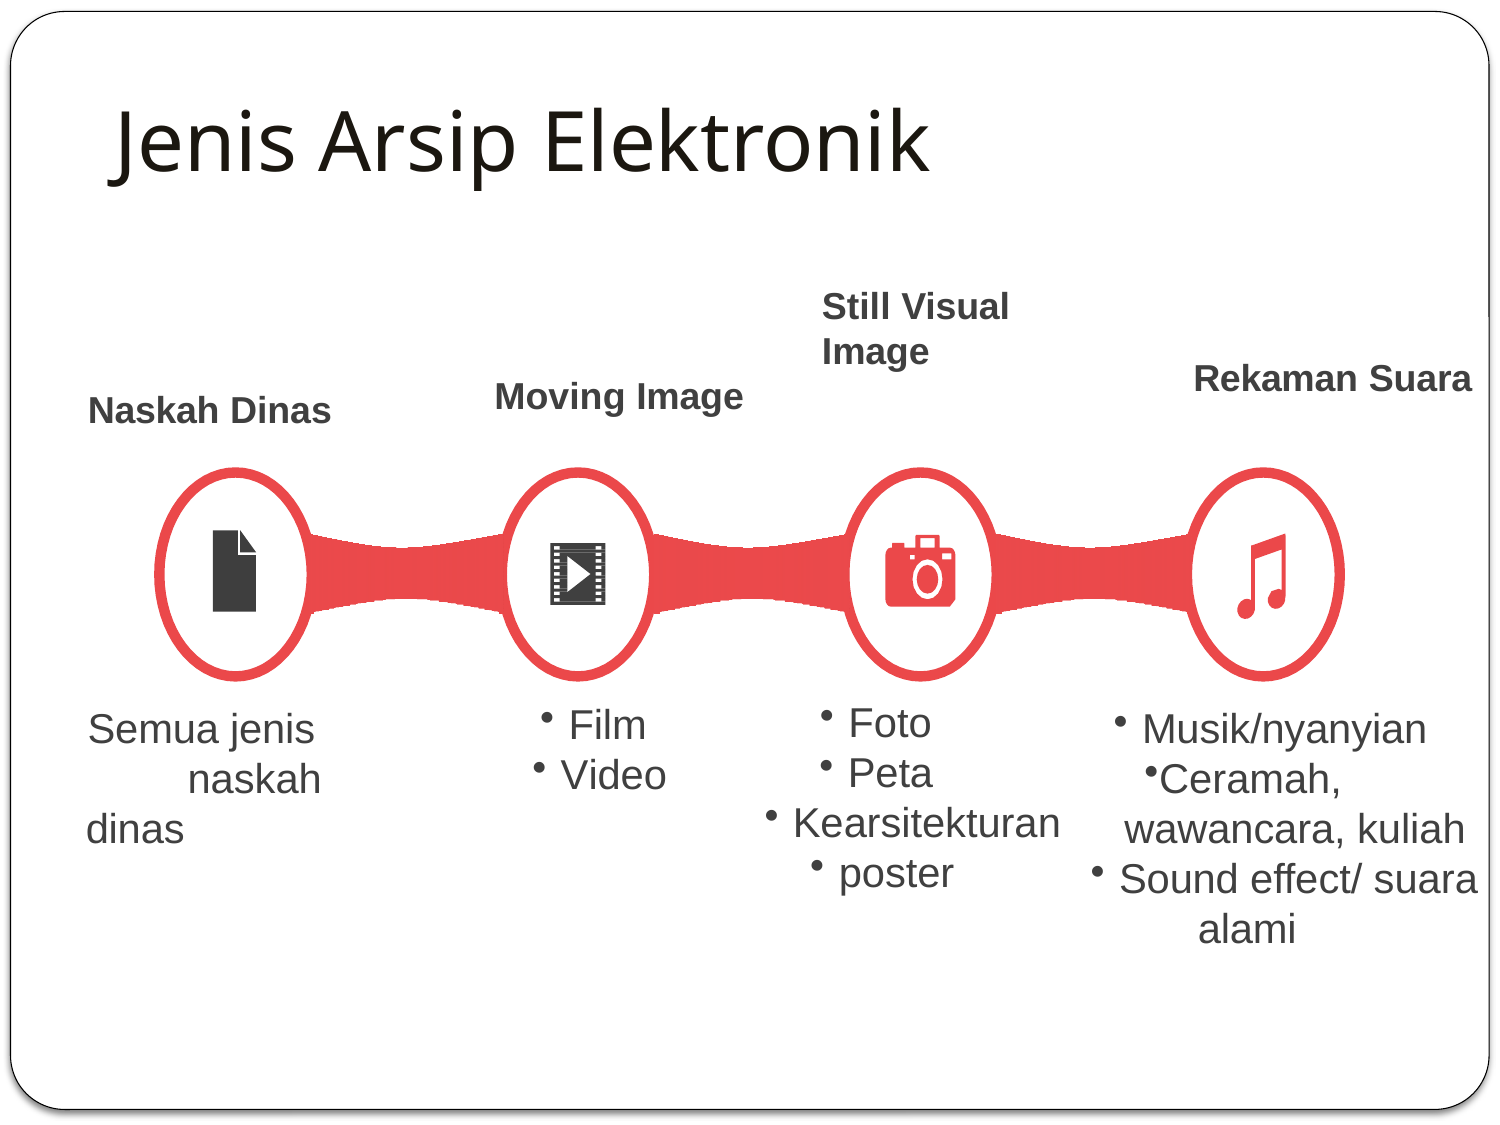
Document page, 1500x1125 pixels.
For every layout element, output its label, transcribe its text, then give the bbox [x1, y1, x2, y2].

text_box Naskah Dinas [85, 383, 340, 431]
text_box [153, 465, 1346, 684]
text_box Still Visual Image [819, 280, 1030, 373]
title Jenis Arsip Elektronik [112, 0, 1187, 189]
text_box Semua jenis naskah dinas [85, 699, 373, 852]
text_box Rekaman Suara [1191, 352, 1474, 400]
text_box Film Video [530, 695, 713, 798]
text_box Foto Peta Kearsitekturan poster [762, 694, 1089, 896]
text_box Moving Image [492, 369, 752, 417]
text_box Musik/nyanyian Ceramah, wawancara, kuliah Sound effect/ suara alami [1088, 699, 1500, 952]
